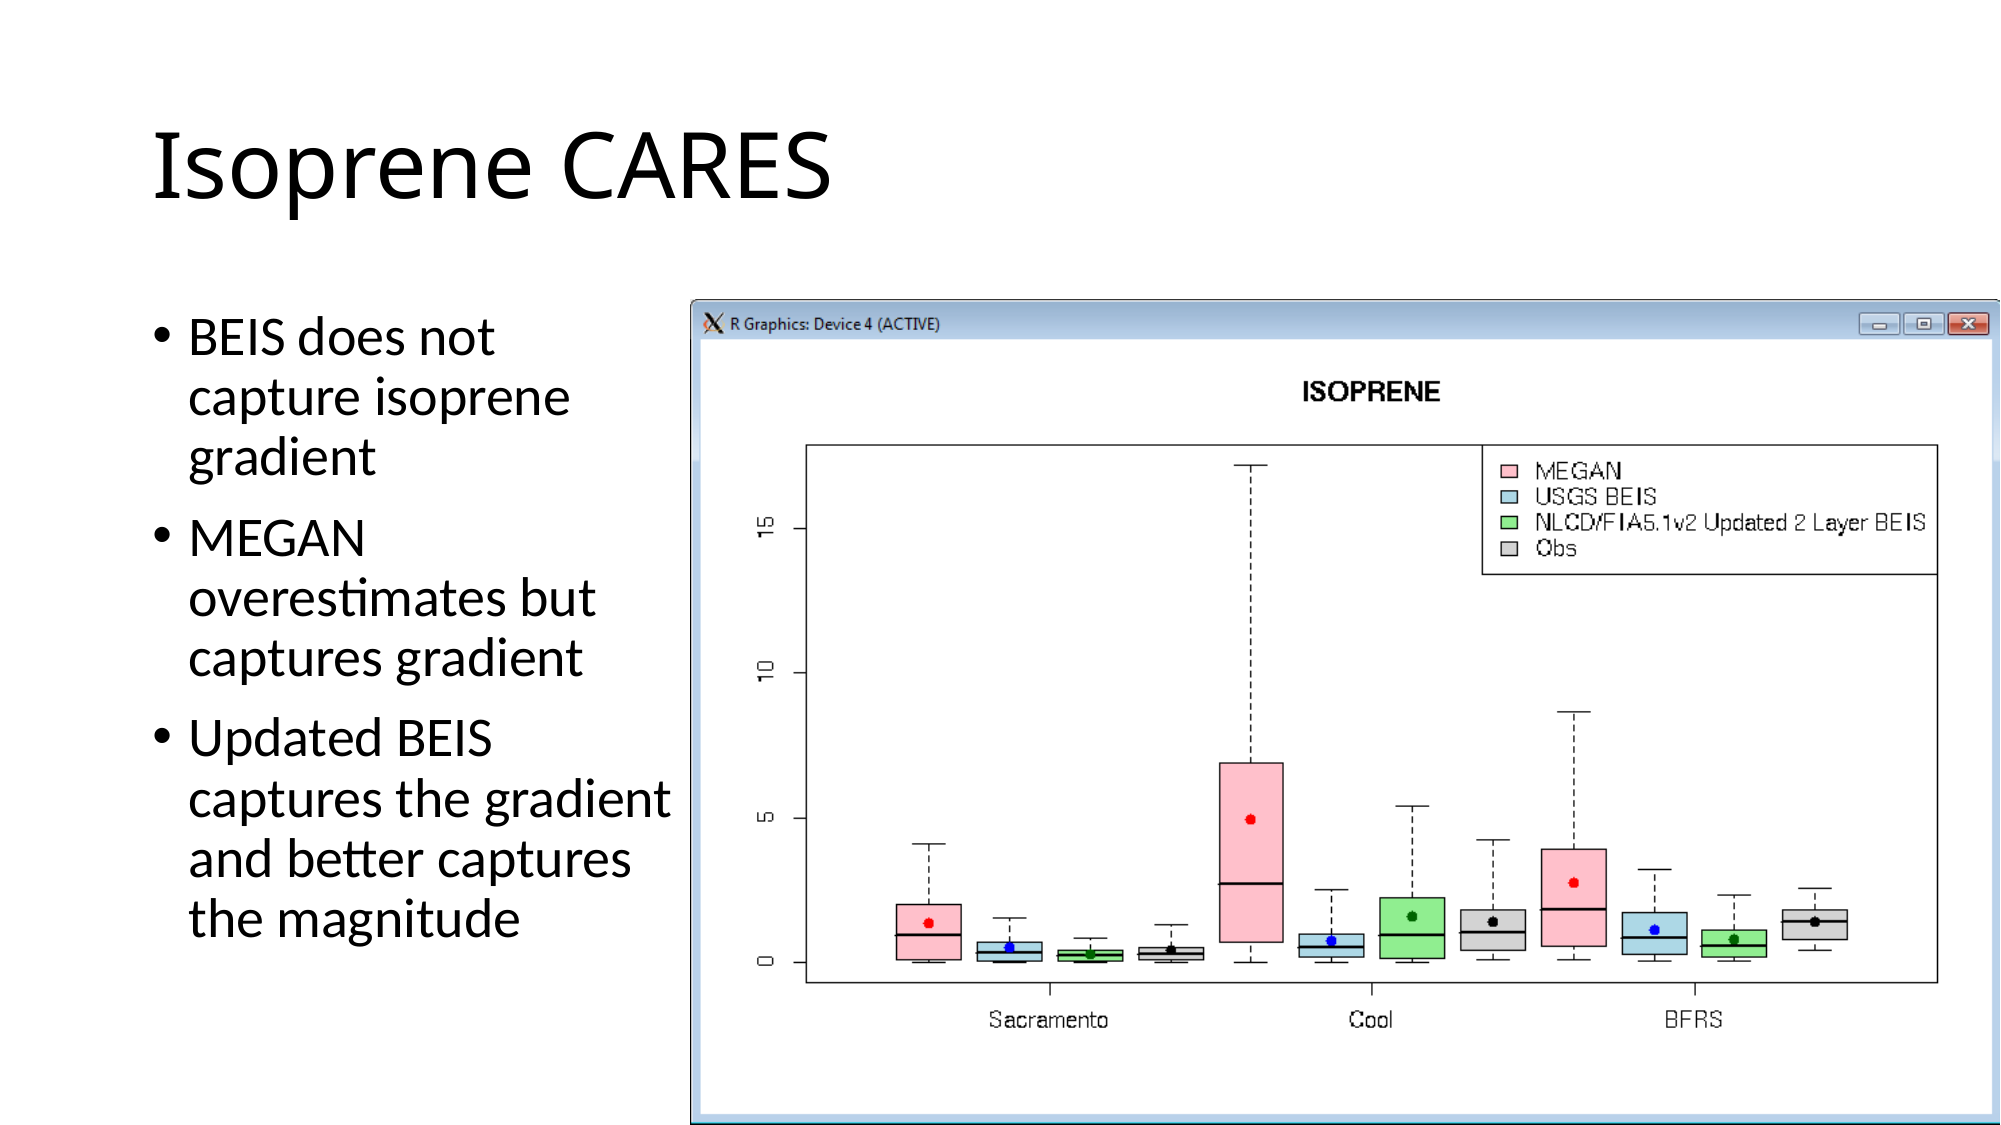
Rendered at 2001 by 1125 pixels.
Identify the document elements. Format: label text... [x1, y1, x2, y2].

list BEIS does not capture isoprene gradient MEGAN overestimates but captures gradient Updated BEIS captures the gradient and better captures the magnitude [137, 299, 688, 1014]
picture [689, 299, 2000, 1125]
title Isoprene CARES [137, 59, 1863, 278]
